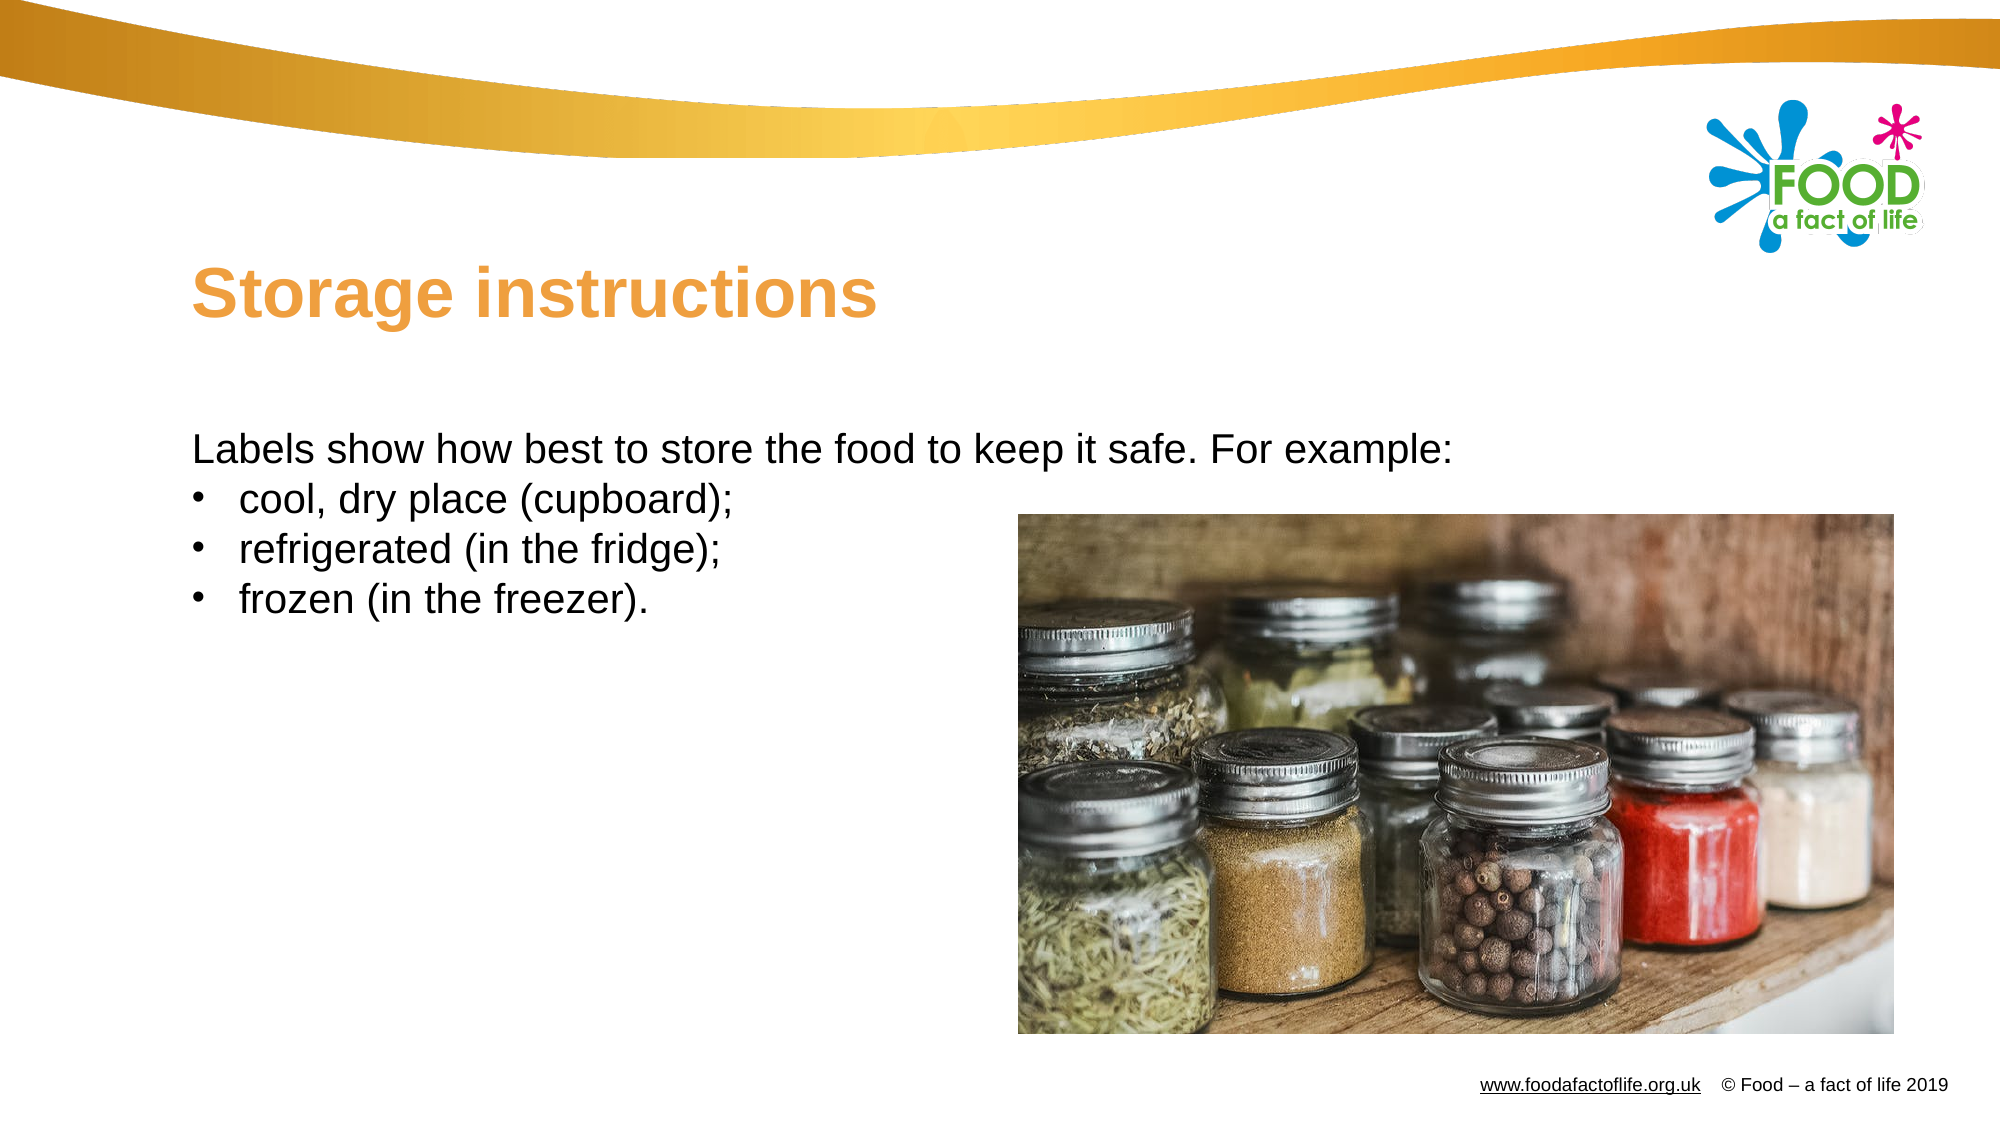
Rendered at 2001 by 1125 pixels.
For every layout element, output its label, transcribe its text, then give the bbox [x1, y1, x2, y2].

title Storage instructions [191, 256, 1787, 375]
subtitle Labels show how best to store the food to keep it safe. For example: cool, dry place (cupboard); refrigerated (in the fridge); frozen (in the freezer). [191, 421, 1787, 1013]
picture [0, 0, 2000, 1125]
